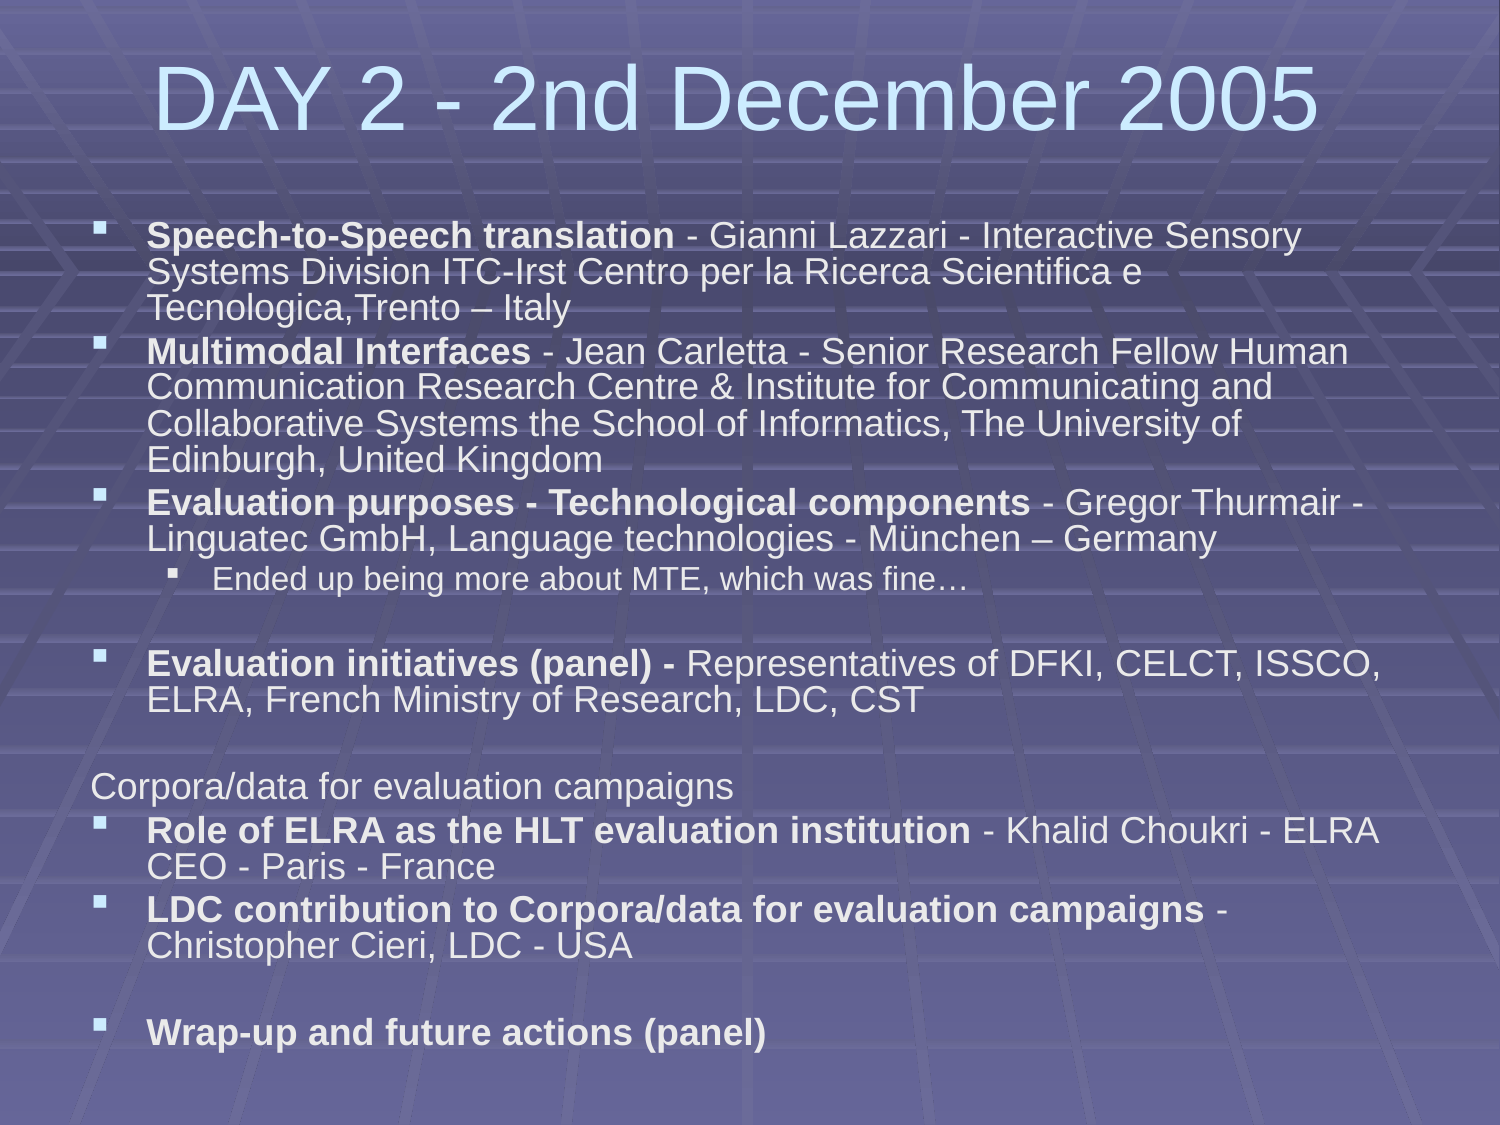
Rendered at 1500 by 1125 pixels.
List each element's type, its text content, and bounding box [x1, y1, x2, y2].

list Speech-to-Speech translation - Gianni Lazzari - Interactive Sensory Systems Division ITC-Irst Centro per la Ricerca Scientifica e Tecnologica,Trento – Italy Multimodal Interfaces - Jean Carletta - Senior Research Fellow Human Communication Research Centre & Institute for Communicating and Collaborative Systems the School of Informatics, The University of Edinburgh, United Kingdom Evaluation purposes - Technological components - Gregor Thurmair - Linguatec GmbH, Language technologies - München – Germany Ended up being more about MTE, which was fine… Evaluation initiatives (panel) - Representatives of DFKI, CELCT, ISSCO, ELRA, French Ministry of Research, LDC, CST Corpora/data for evaluation campaigns Role of ELRA as the HLT evaluation institution - Khalid Choukri - ELRA CEO - Paris - France LDC contribution to Corpora/data for evaluation campaigns - Christopher Cieri, LDC - USA Wrap-up and future actions (panel) [74, 212, 1425, 951]
title DAY 2 - 2nd December 2005 [74, 0, 1425, 188]
